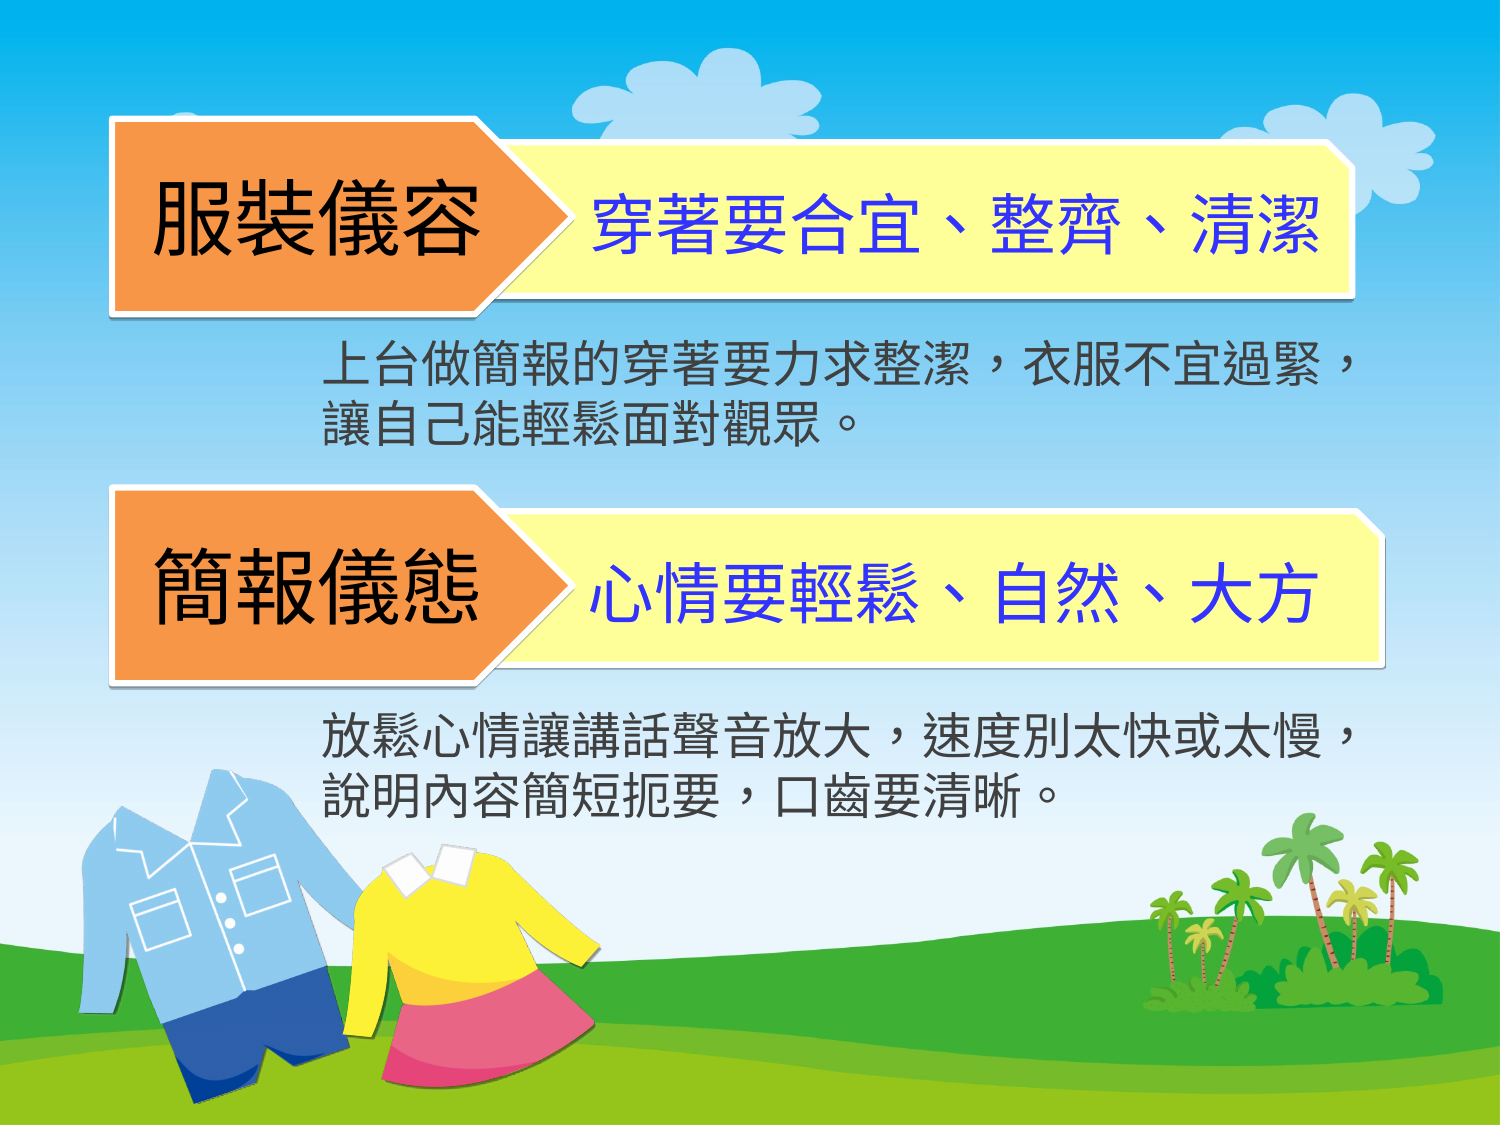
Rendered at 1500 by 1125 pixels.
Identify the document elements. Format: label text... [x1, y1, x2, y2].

text_box 放鬆心情讓講話聲音放大，速度別太快或太慢，說明內容簡短扼要，口齒要清晰。 [307, 696, 1365, 832]
text_box 穿著要合宜、整齊、清潔 [498, 142, 1353, 296]
picture [0, 48, 1500, 1125]
text_box 簡報儀態 [112, 487, 573, 684]
text_box 服裝儀容 [112, 118, 573, 315]
text_box 上台做簡報的穿著要力求整潔，衣服不宜過緊，讓自己能輕鬆面對觀眾。 [307, 324, 1365, 460]
text_box 心情要輕鬆、自然、大方 [497, 511, 1383, 665]
